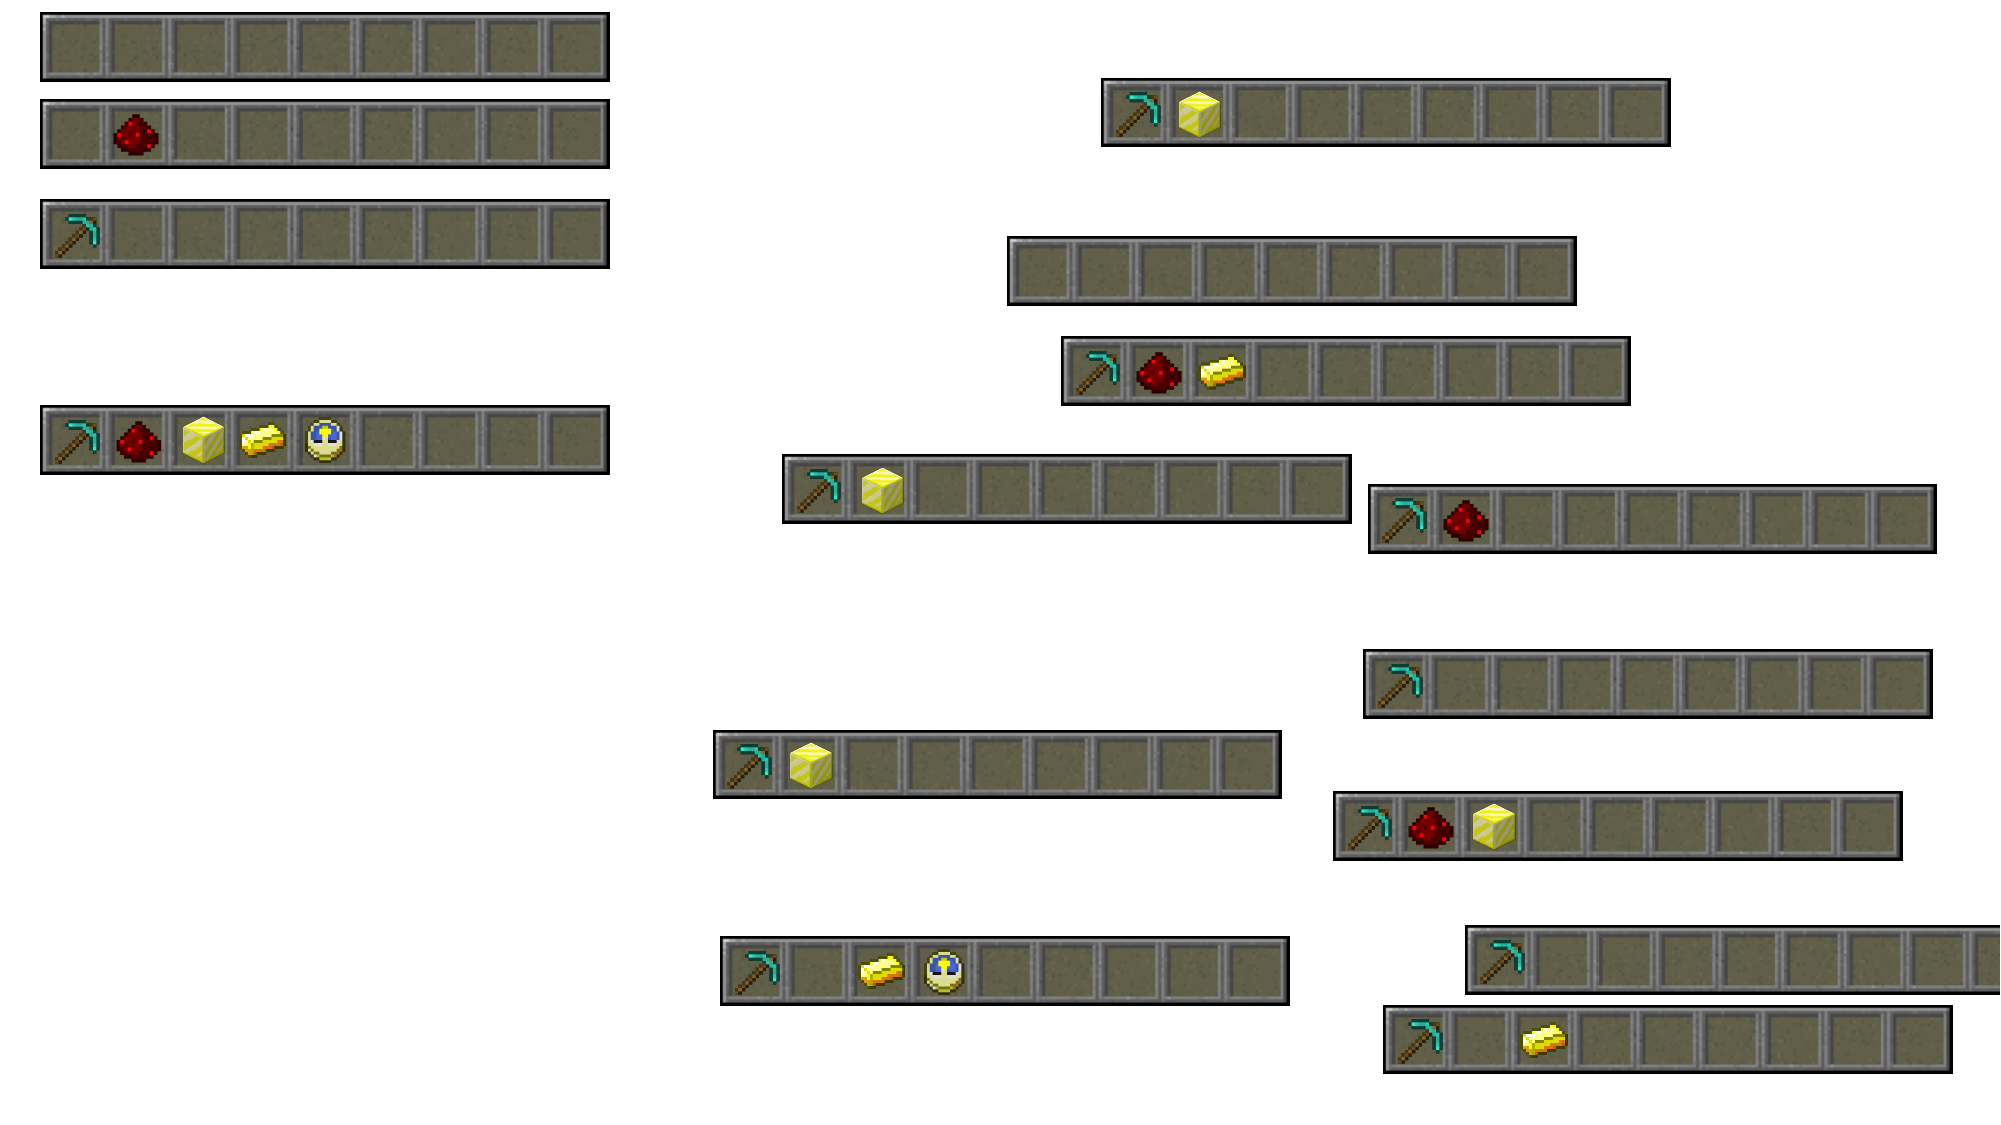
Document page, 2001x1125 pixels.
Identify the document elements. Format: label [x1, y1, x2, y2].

text_box [1333, 791, 1903, 861]
text_box [1368, 484, 1937, 554]
text_box [1101, 78, 1671, 147]
text_box [720, 936, 1290, 1006]
text_box [1465, 925, 2000, 995]
picture [40, 12, 610, 82]
text_box [782, 454, 1352, 524]
text_box [40, 199, 610, 269]
text_box [713, 730, 1282, 799]
text_box [1007, 236, 1577, 306]
text_box [1061, 336, 1631, 406]
picture [1363, 649, 1933, 719]
text_box [40, 405, 610, 475]
text_box [1383, 1005, 1953, 1075]
text_box [40, 99, 610, 169]
